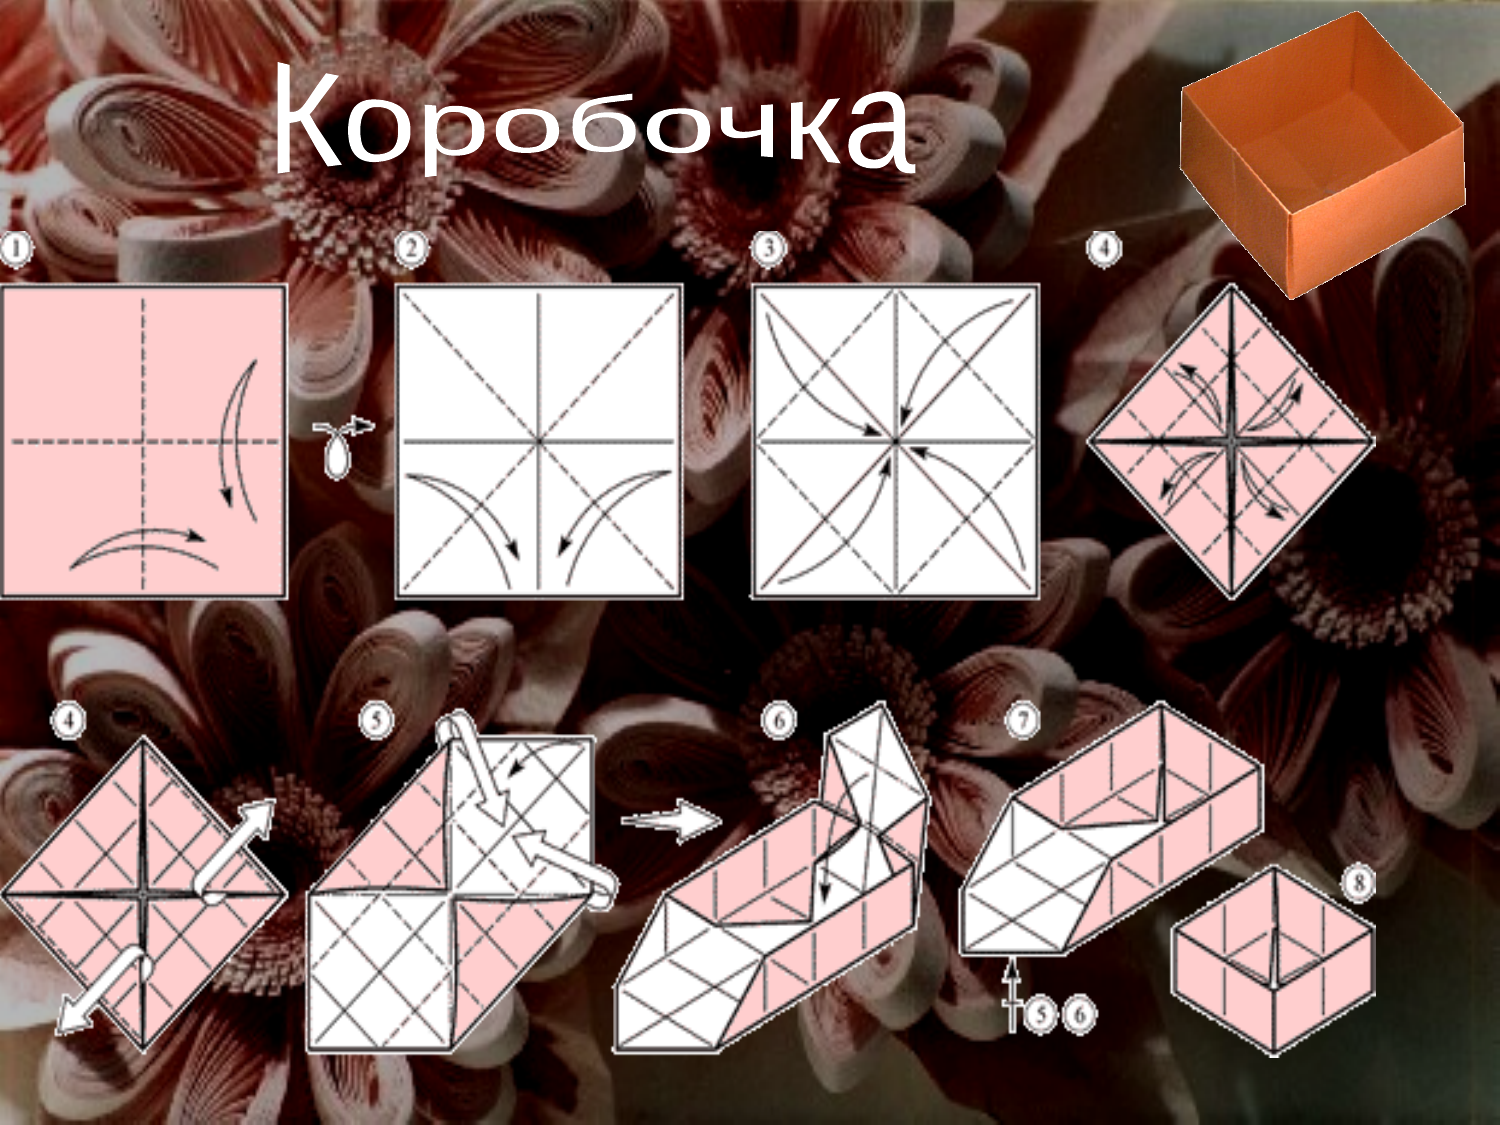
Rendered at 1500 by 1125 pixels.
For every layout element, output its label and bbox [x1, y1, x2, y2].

list [1174, 0, 1468, 302]
list [0, 231, 1377, 1058]
list [0, 0, 1500, 1125]
